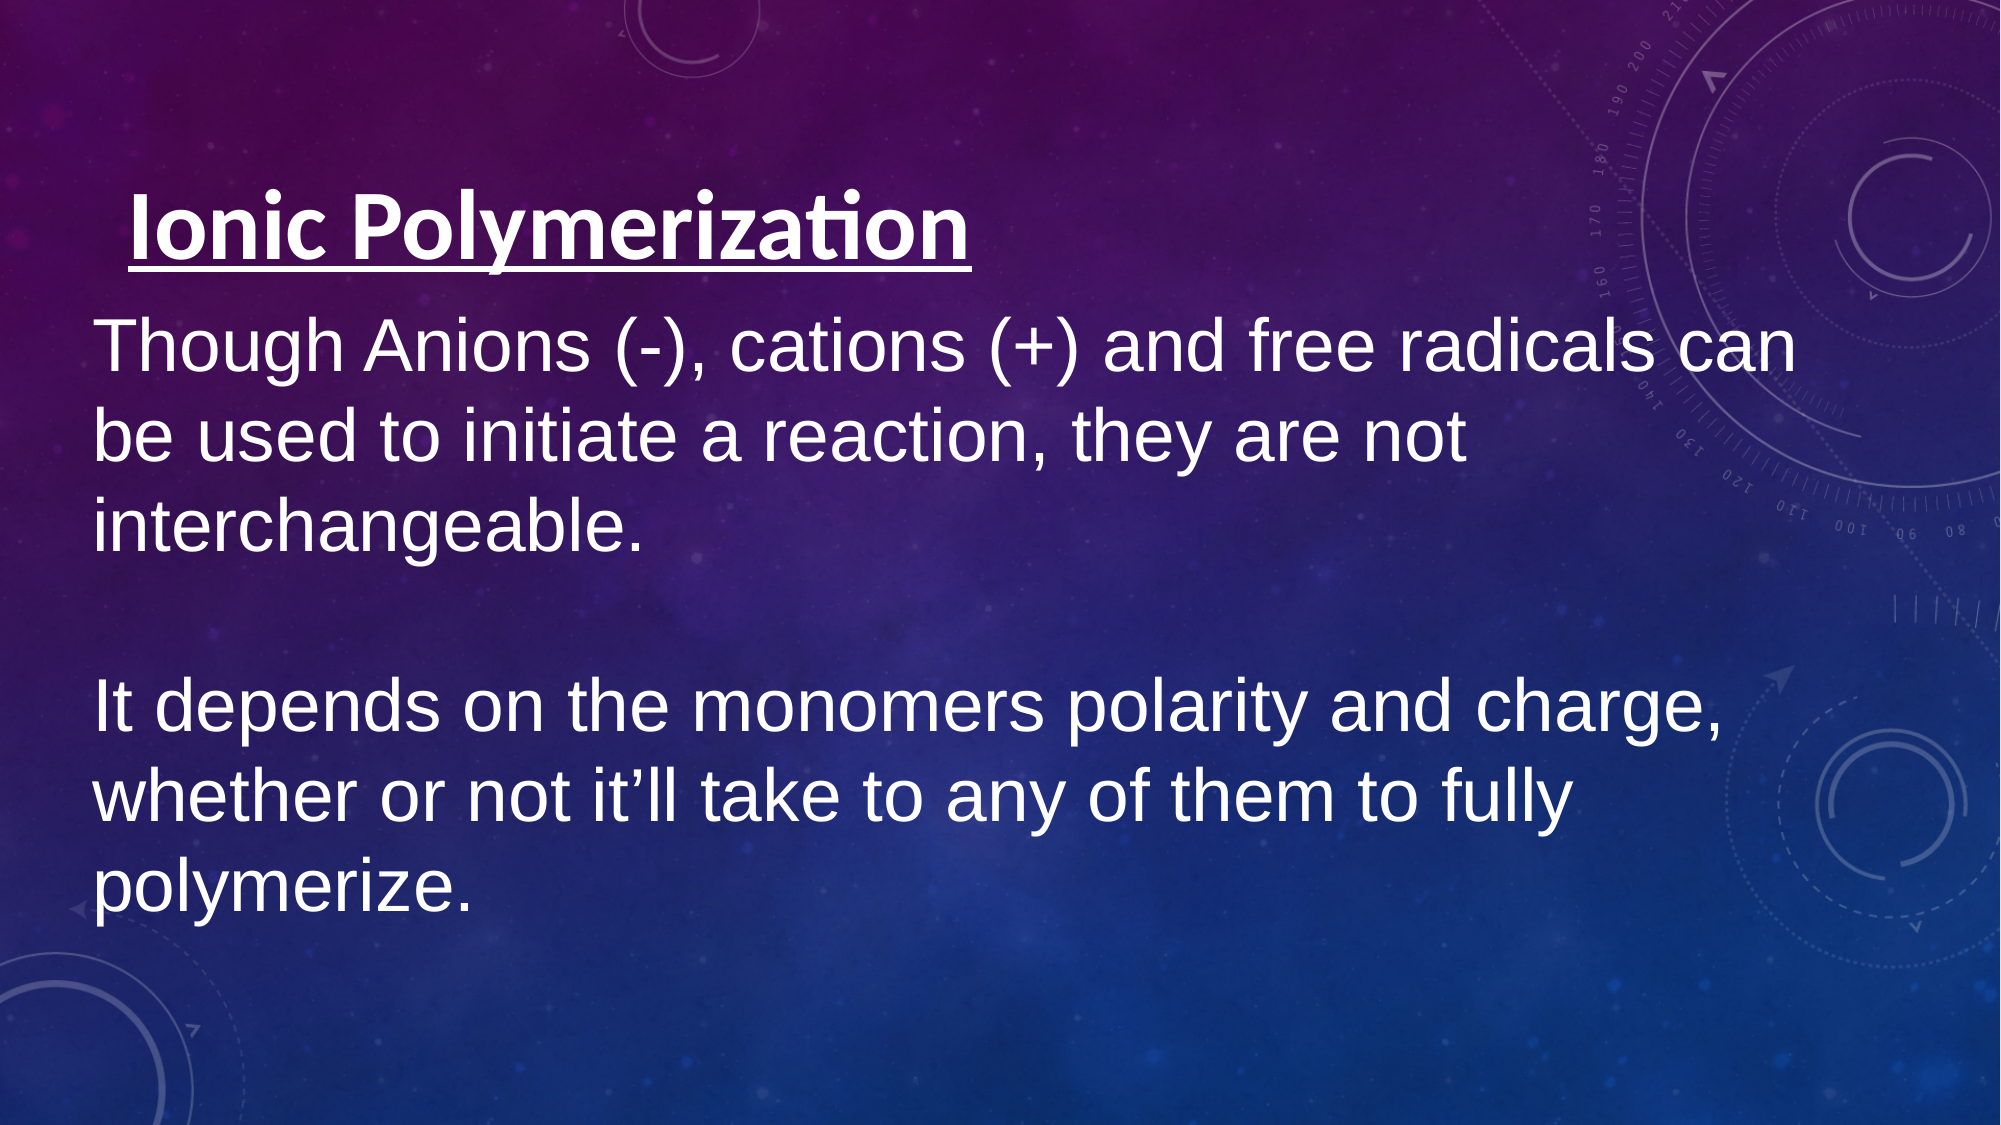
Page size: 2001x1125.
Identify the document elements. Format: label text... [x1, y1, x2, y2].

picture [0, 0, 2001, 1125]
text_box Though Anions (-), cations (+) and free radicals can be used to initiate a reaction, they are not interchangeable. It depends on the monomers polarity and charge, whether or not it’ll take to any of them to fully polymerize. [77, 281, 1917, 1038]
title Ionic Polymerization [112, 99, 1775, 281]
